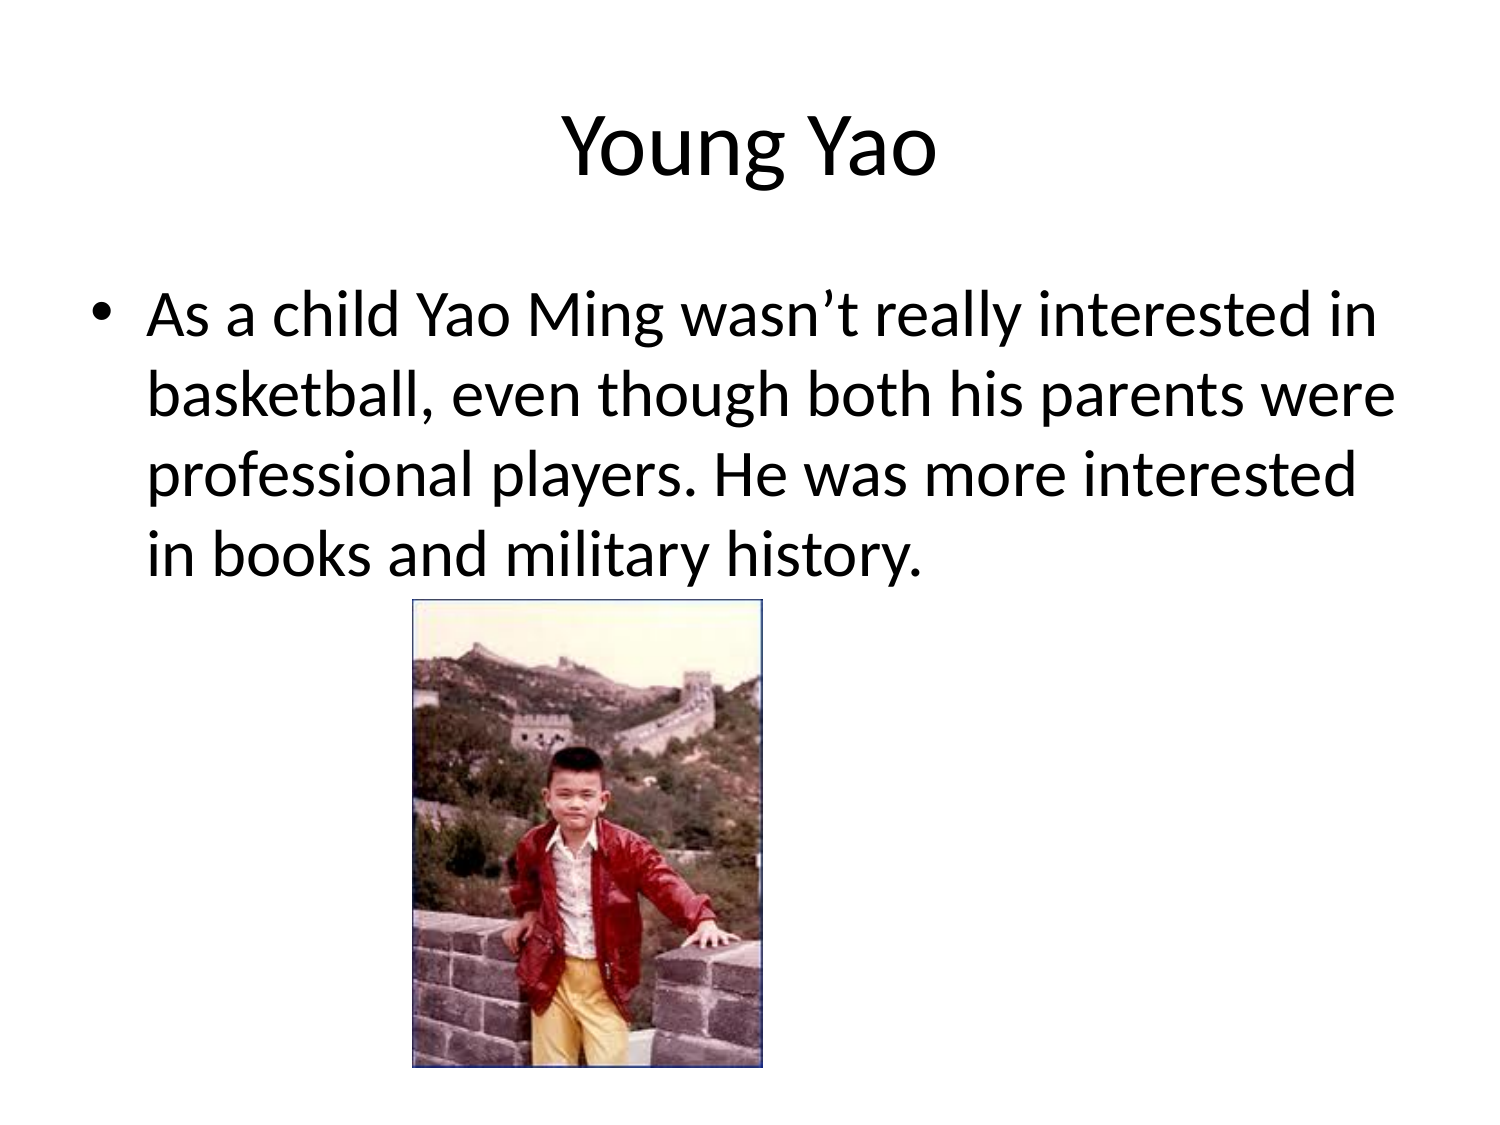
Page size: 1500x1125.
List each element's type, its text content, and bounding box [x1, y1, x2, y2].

picture [412, 599, 763, 1068]
title Young Yao [75, 45, 1425, 233]
list As a child Yao Ming wasn’t really interested in basketball, even though both his parents were professional players. He was more interested in books and military history. [75, 262, 1425, 1005]
